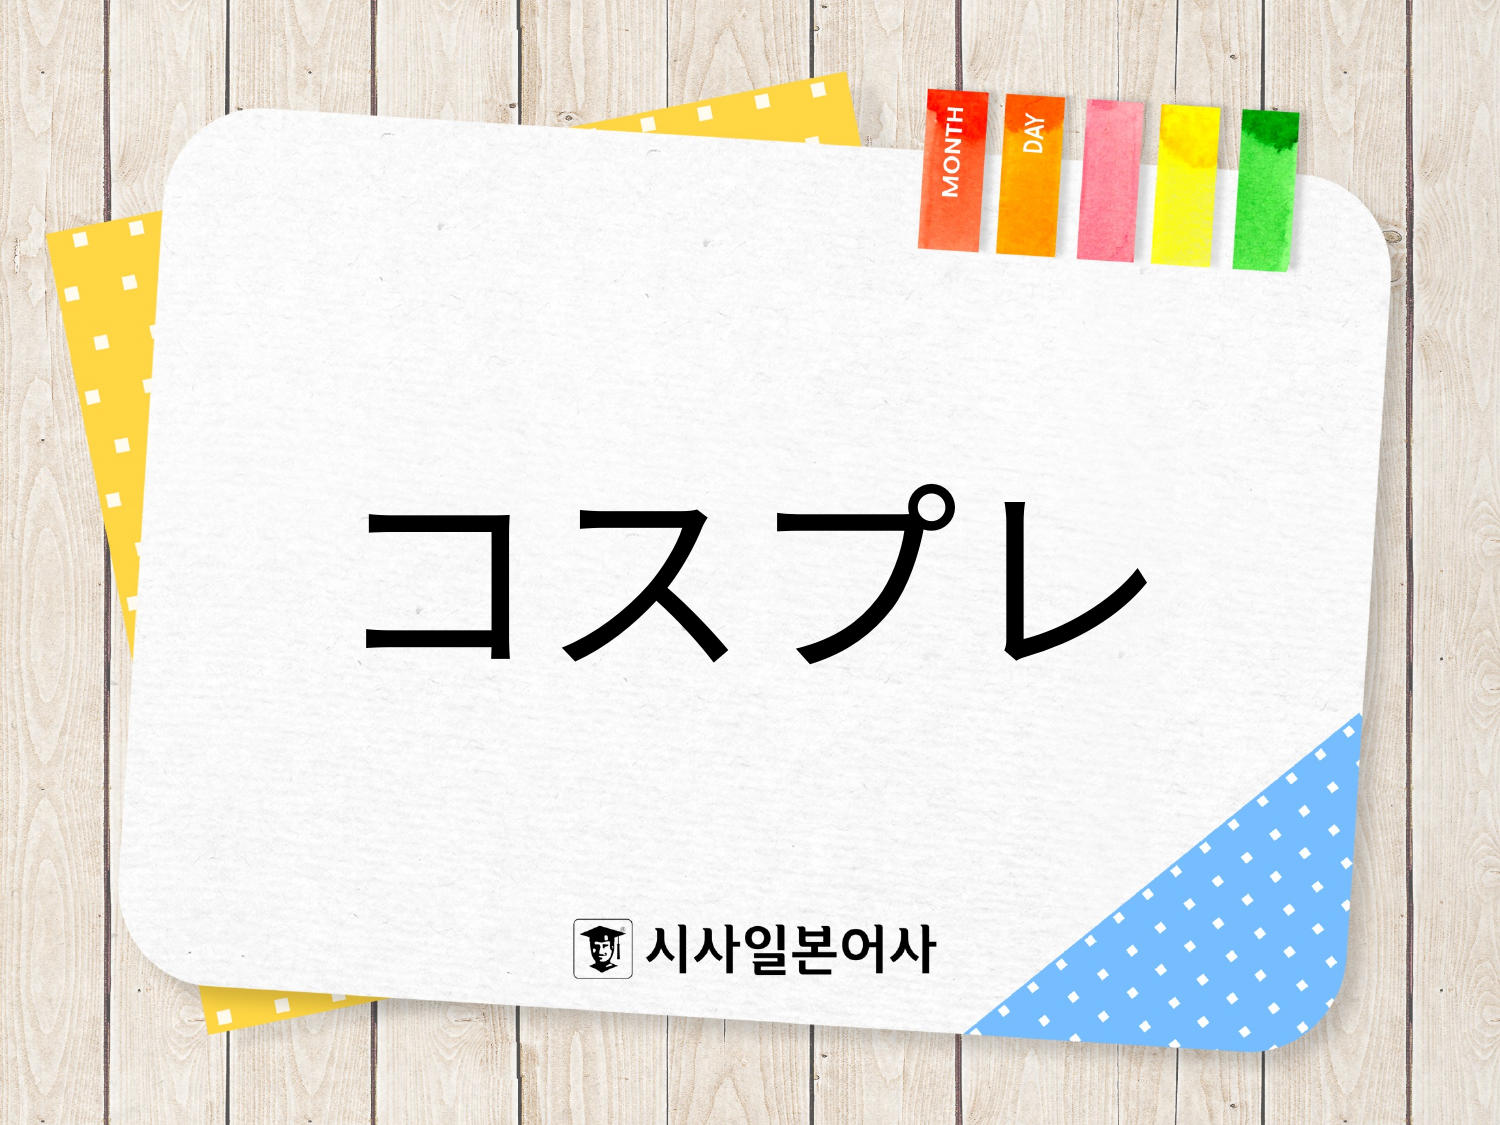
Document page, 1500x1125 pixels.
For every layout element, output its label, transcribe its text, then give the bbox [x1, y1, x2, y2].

picture [0, 0, 1500, 1125]
title コスプレ [75, 338, 1425, 811]
